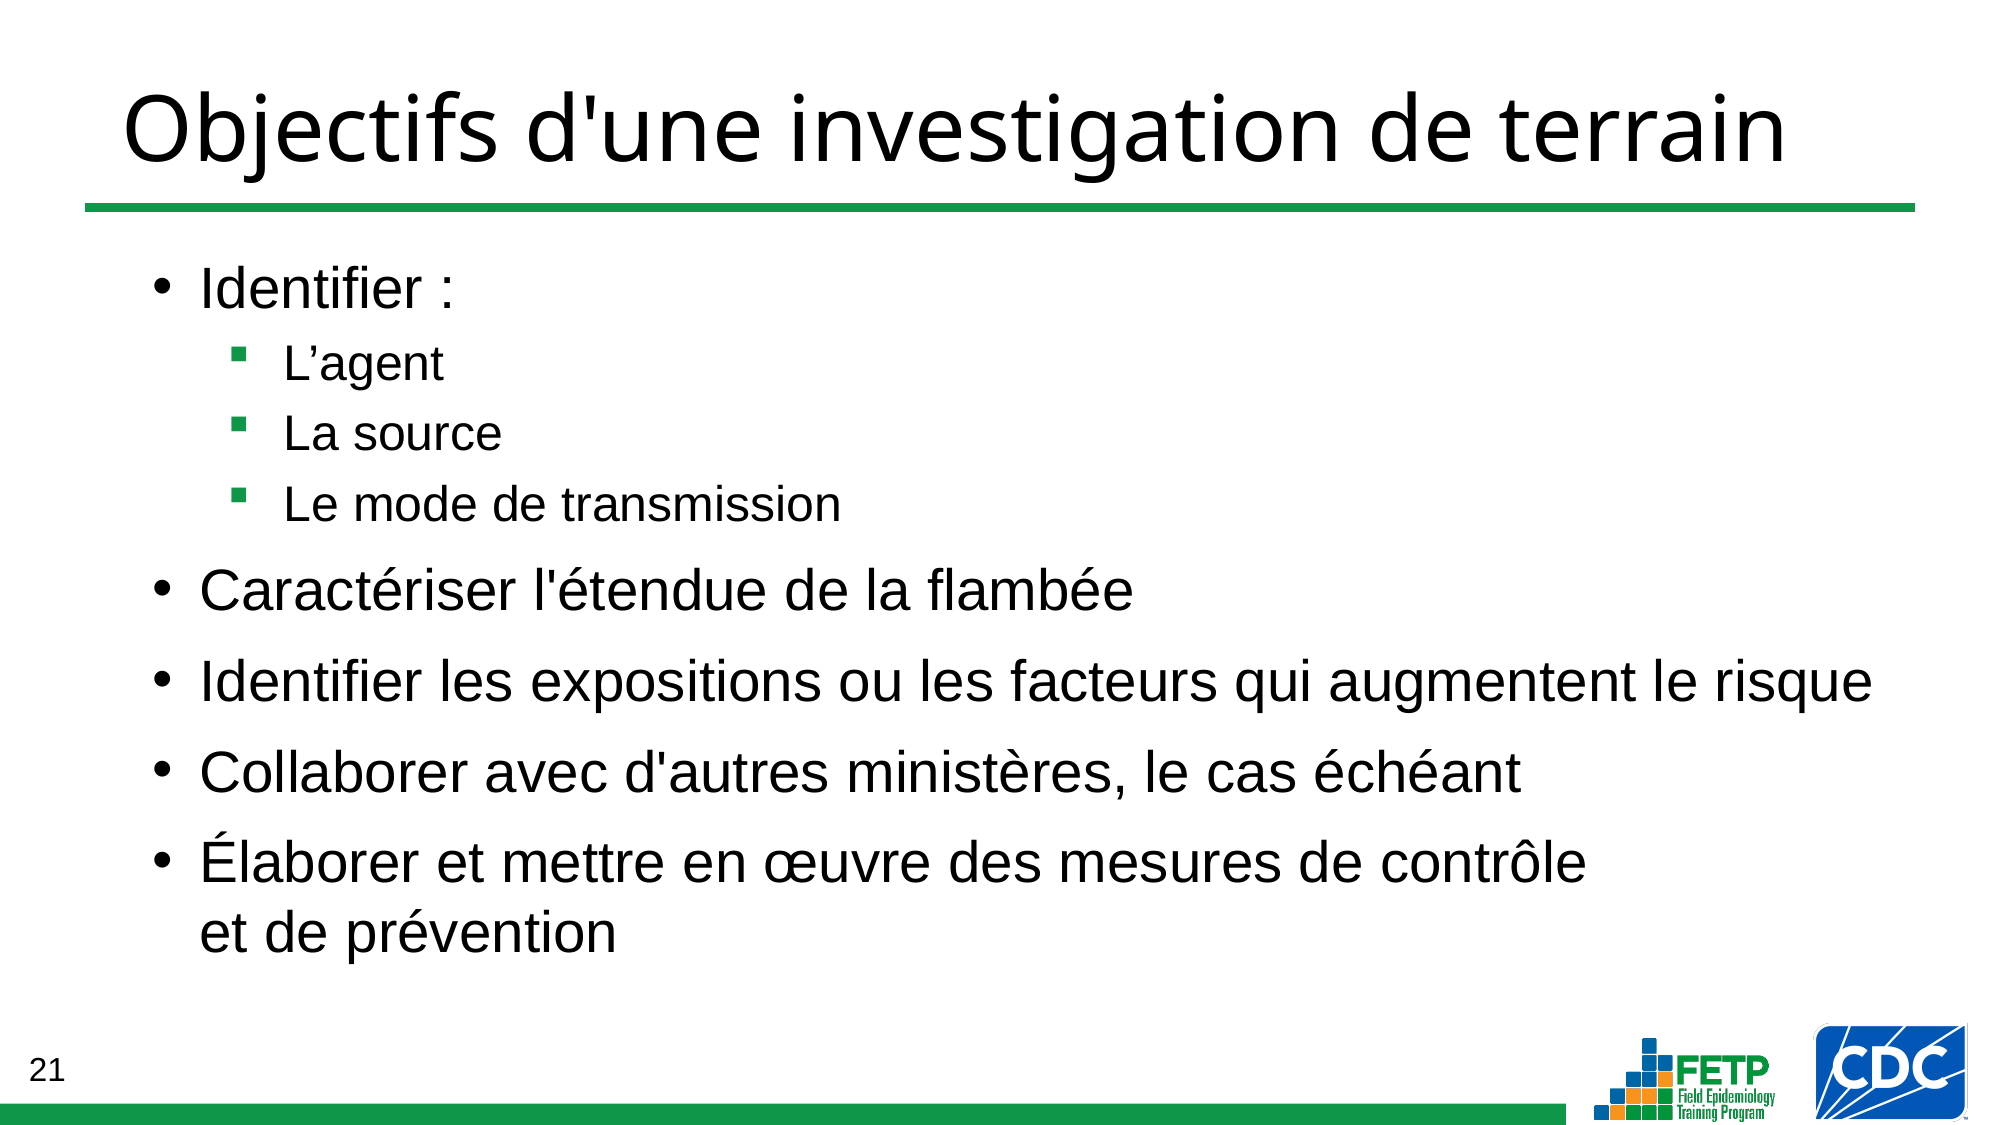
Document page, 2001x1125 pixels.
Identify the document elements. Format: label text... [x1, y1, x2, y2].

title Objectifs d'une investigation de terrain [106, 75, 1925, 207]
picture [1594, 1038, 1775, 1122]
picture [1813, 1023, 1968, 1122]
list Identifier : L’agent La source Le mode de transmission Caractériser l'étendue de la flambée Identifier les expositions ou les facteurs qui augmentent le risque Collaborer avec d'autres ministères, le cas échéant Élaborer et mettre en œuvre des mesures de contrôle et de prévention [137, 242, 1925, 1004]
